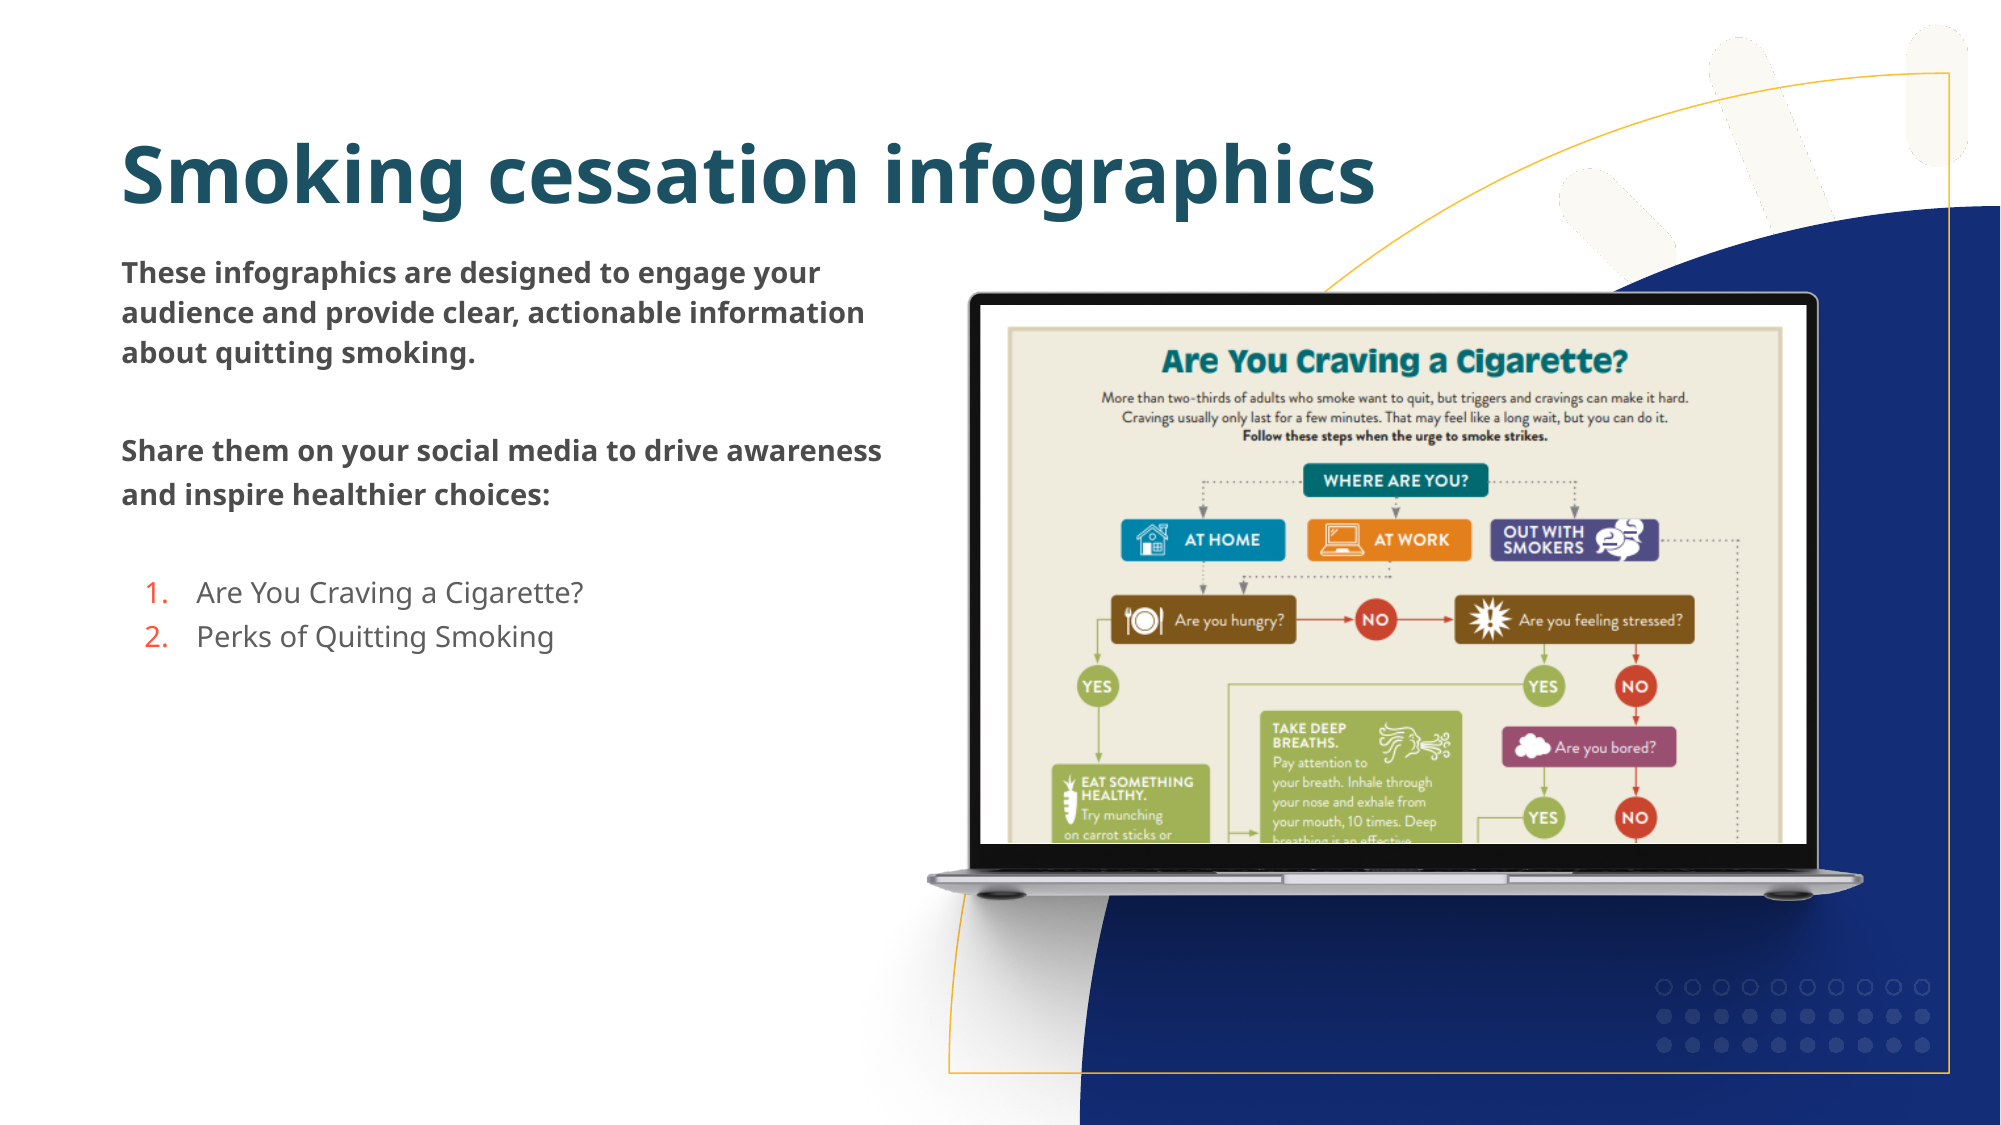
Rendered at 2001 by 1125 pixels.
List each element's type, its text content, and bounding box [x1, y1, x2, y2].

picture [648, 206, 2001, 1125]
list Share them on your social media to drive awareness and inspire healthier choices: Are You Craving a Cigarette? Perks of Quitting Smoking [121, 416, 903, 1020]
list These infographics are designed to engage your audience and provide clear, actionable information about quitting smoking. [121, 241, 925, 895]
title Smoking cessation infographics [121, 10, 1864, 229]
